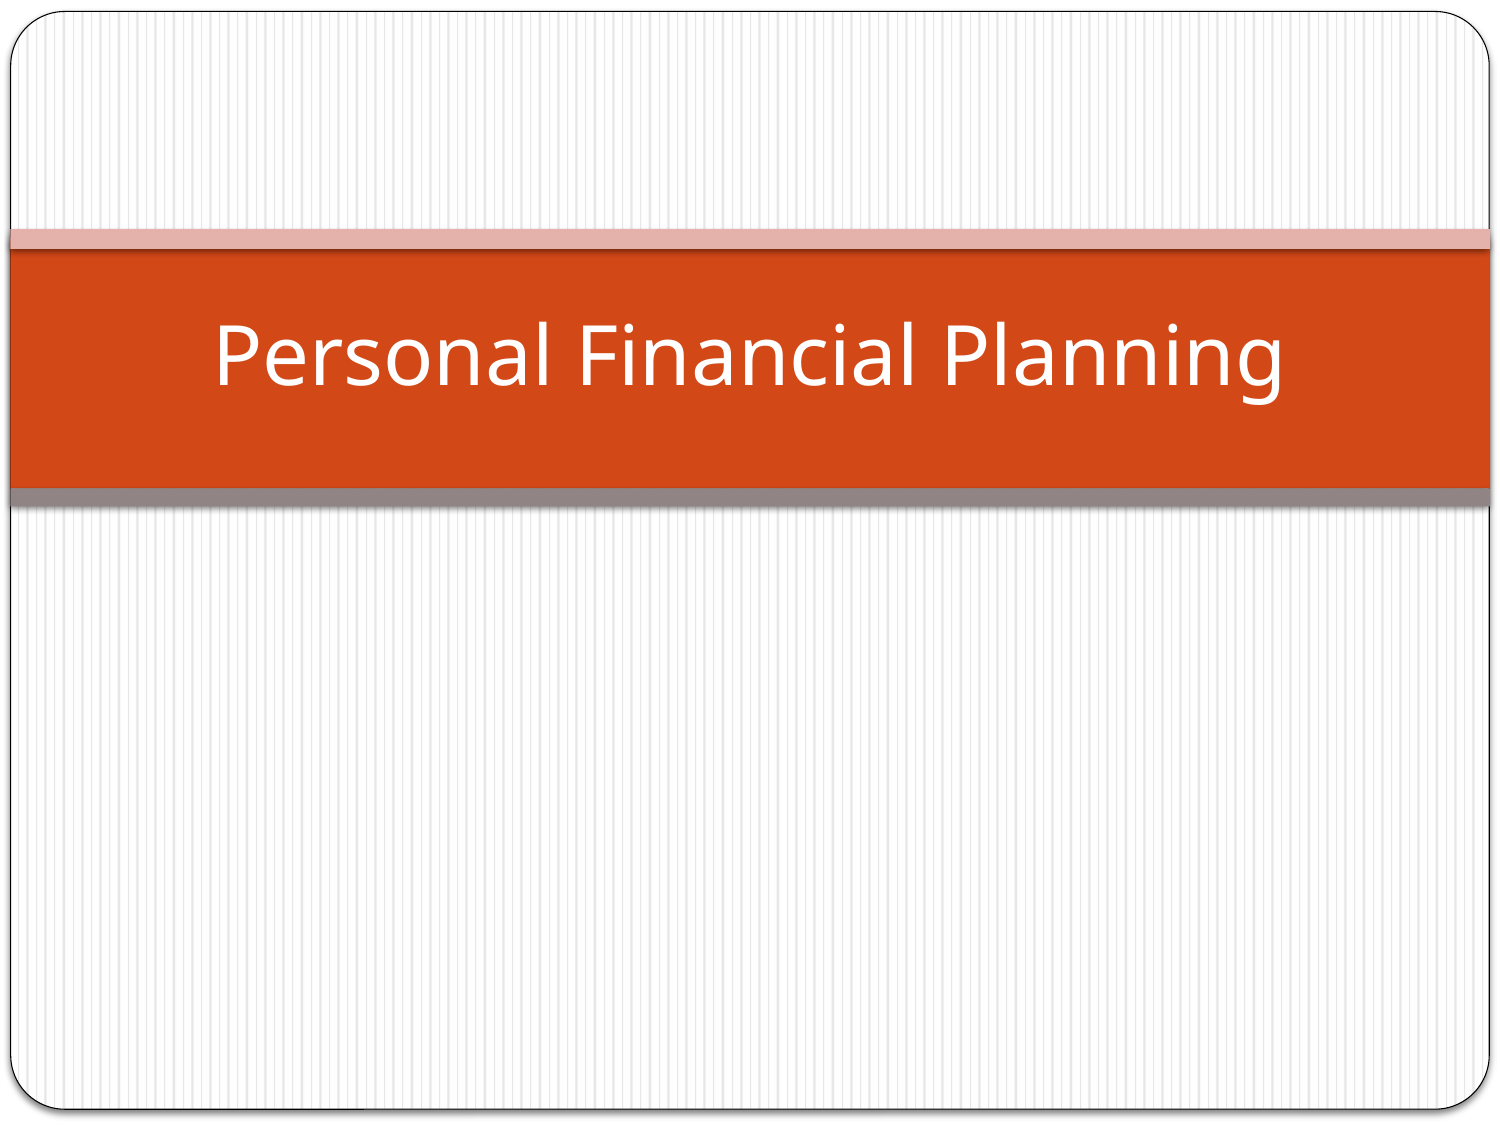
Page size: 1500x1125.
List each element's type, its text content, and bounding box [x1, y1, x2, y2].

title Personal Financial Planning [112, 200, 1388, 513]
